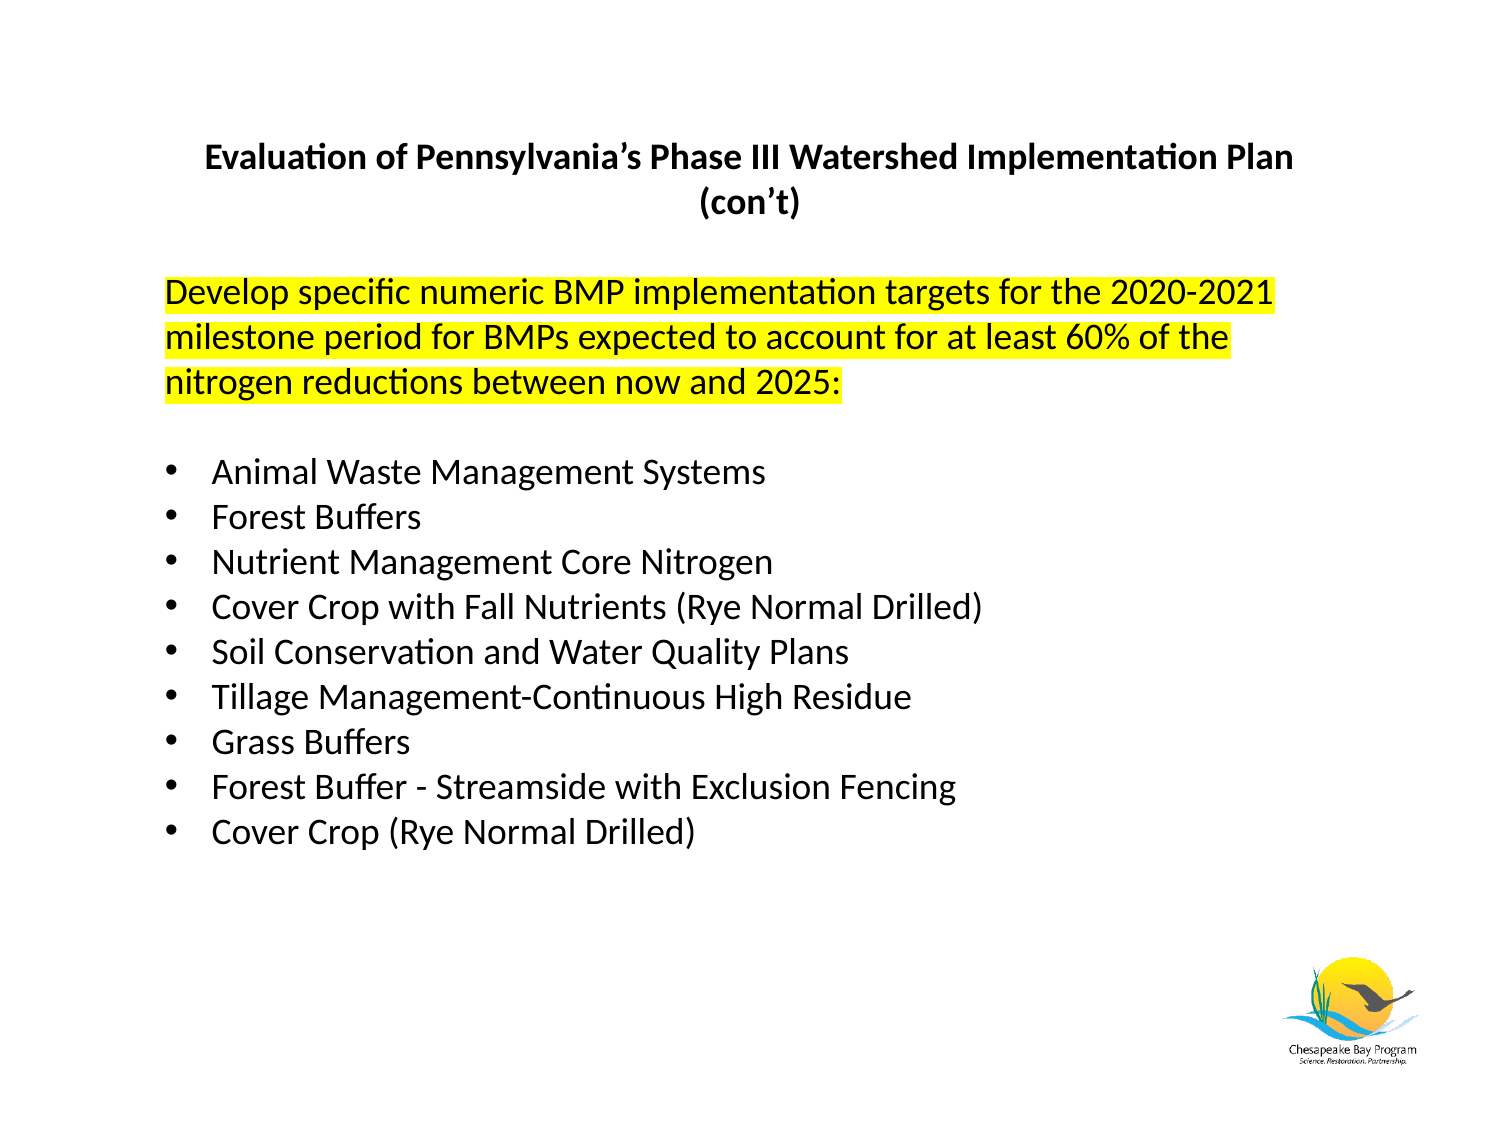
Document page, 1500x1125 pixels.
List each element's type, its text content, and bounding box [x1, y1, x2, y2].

text_box Evaluation of Pennsylvania’s Phase III Watershed Implementation Plan (con’t) Develop specific numeric BMP implementation targets for the 2020-2021 milestone period for BMPs expected to account for at least 60% of the nitrogen reductions between now and 2025: Animal Waste Management Systems Forest Buffers Nutrient Management Core Nitrogen Cover Crop with Fall Nutrients (Rye Normal Drilled) Soil Conservation and Water Quality Plans Tillage Management-Continuous High Residue Grass Buffers Forest Buffer - Streamside with Exclusion Fencing Cover Crop (Rye Normal Drilled) [149, 124, 1350, 860]
picture [1281, 956, 1419, 1065]
